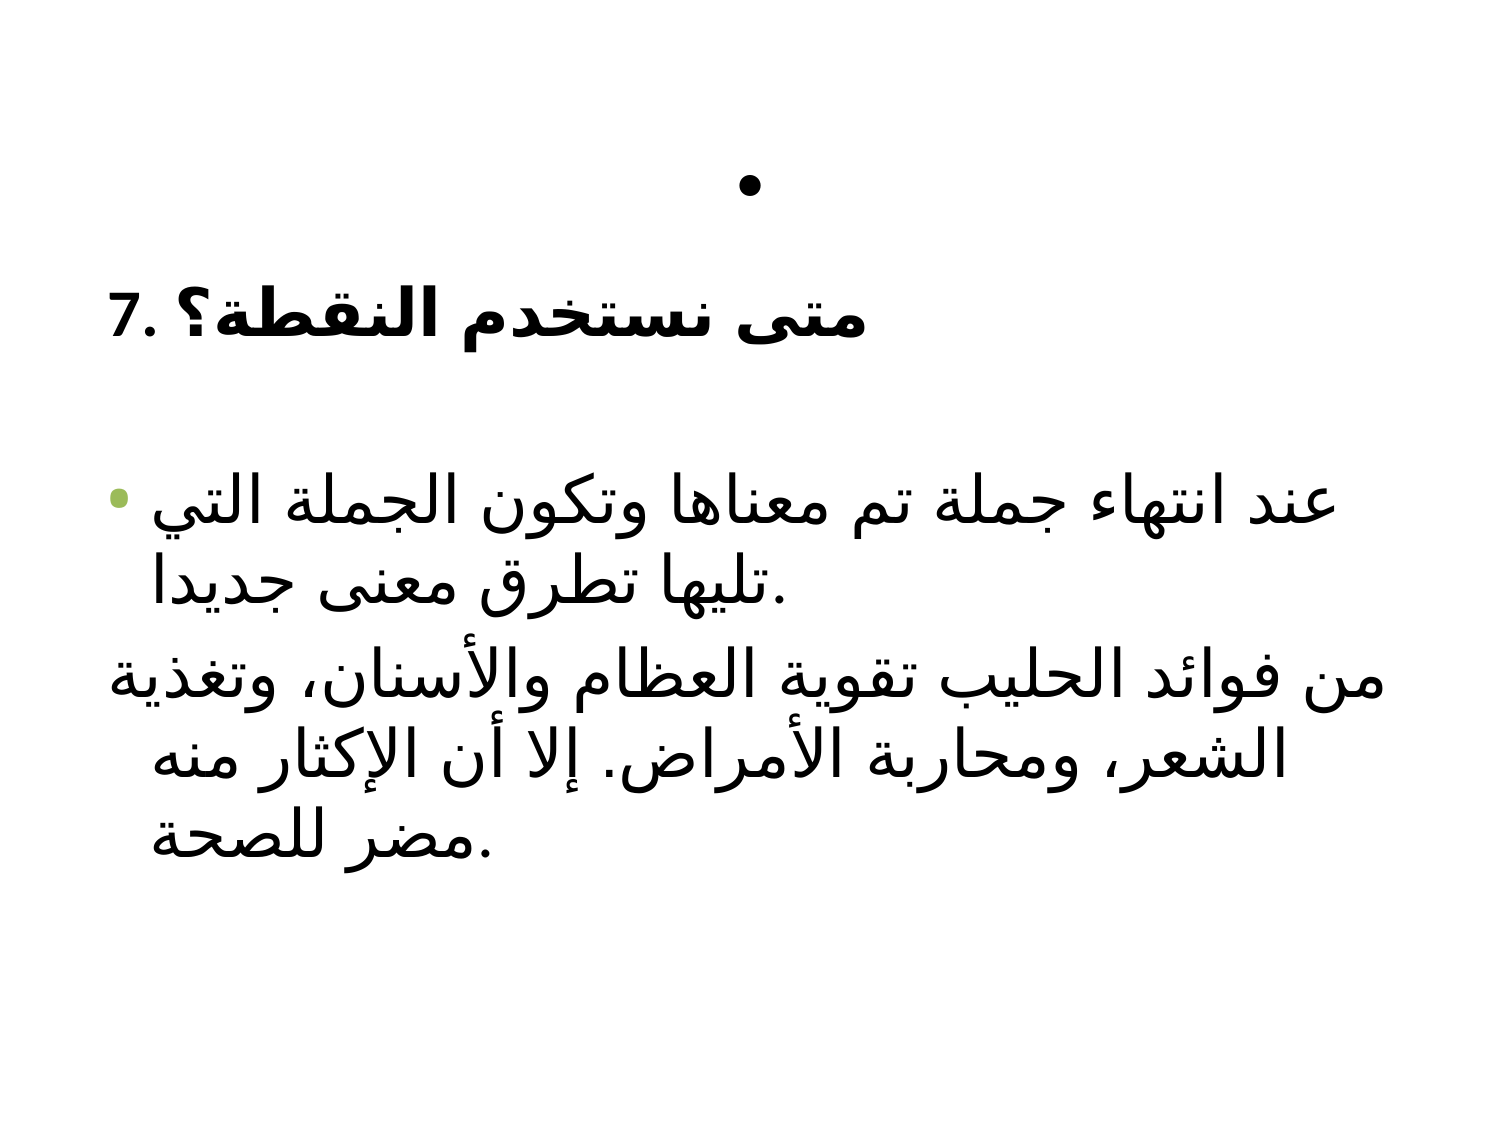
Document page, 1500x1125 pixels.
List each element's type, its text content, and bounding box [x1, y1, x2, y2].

title . [75, 45, 1425, 233]
list 7. متى نستخدم النقطة؟ عند انتهاء جملة تم معناها وتكون الجملة التي تليها تطرق معنى جديدا. من فوائد الحليب تقوية العظام والأسنان، وتغذية الشعر، ومحاربة الأمراض. إلا أن الإكثار منه مضر للصحة. [75, 262, 1425, 1005]
